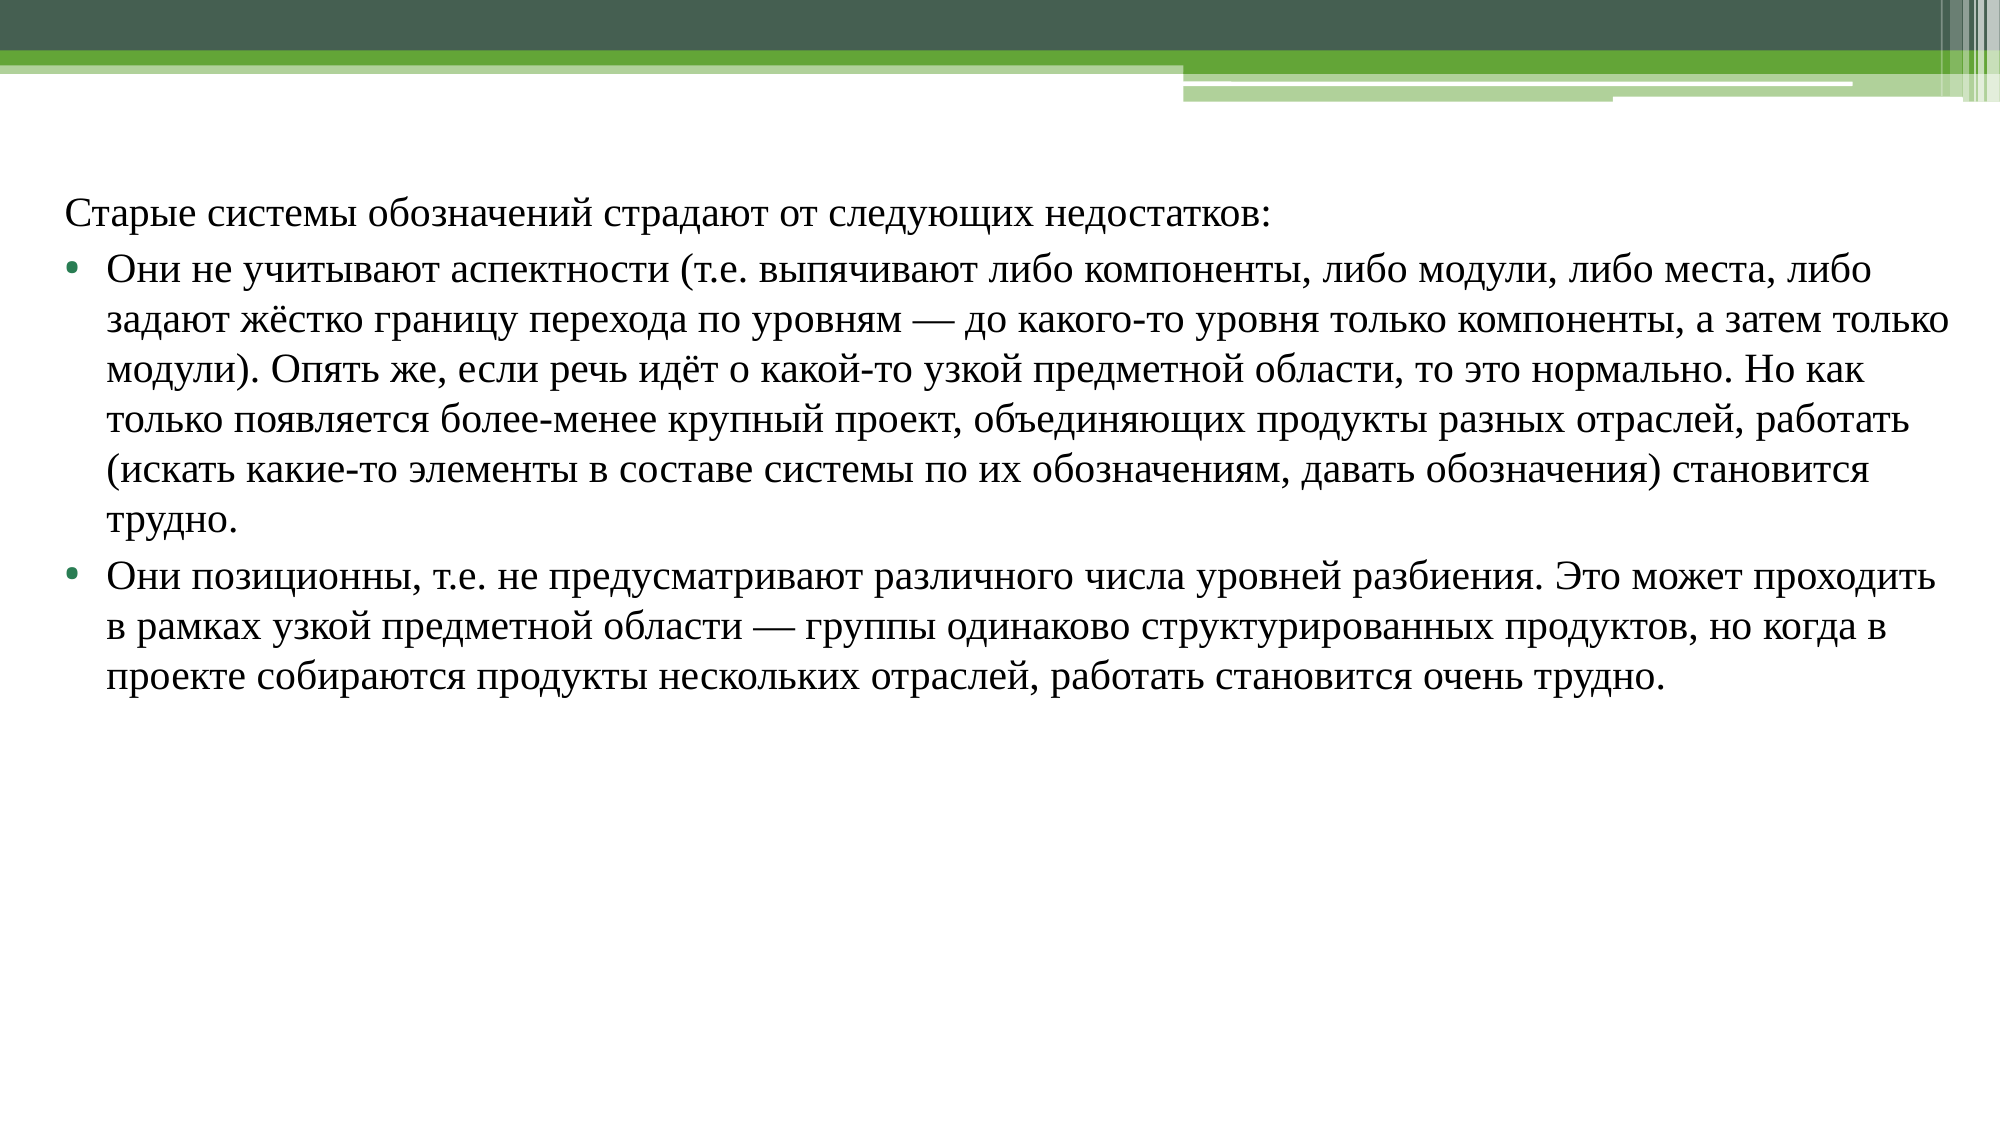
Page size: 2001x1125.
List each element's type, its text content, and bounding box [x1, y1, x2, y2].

list Старые системы обозначений страдают от следующих недостатков: Они не учитывают аспектности (т.е. выпячивают либо компоненты, либо модули, либо места, либо задают жёстко границу перехода по уровням — до какого-то уровня только компоненты, а затем только модули). Опять же, если речь идёт о какой-то узкой предметной области, то это нормально. Но как только появляется более-менее крупный проект, объединяющих продукты разных отраслей, работать (искать какие-то элементы в составе системы по их обозначениям, давать обозначения) становится трудно. Они позиционны, т.е. не предусматривают различного числа уровней разбиения. Это может проходить в рамках узкой предметной области — группы одинаково структурированных продуктов, но когда в проекте собираются продукты нескольких отраслей, работать становится очень трудно. [31, 176, 1971, 1125]
